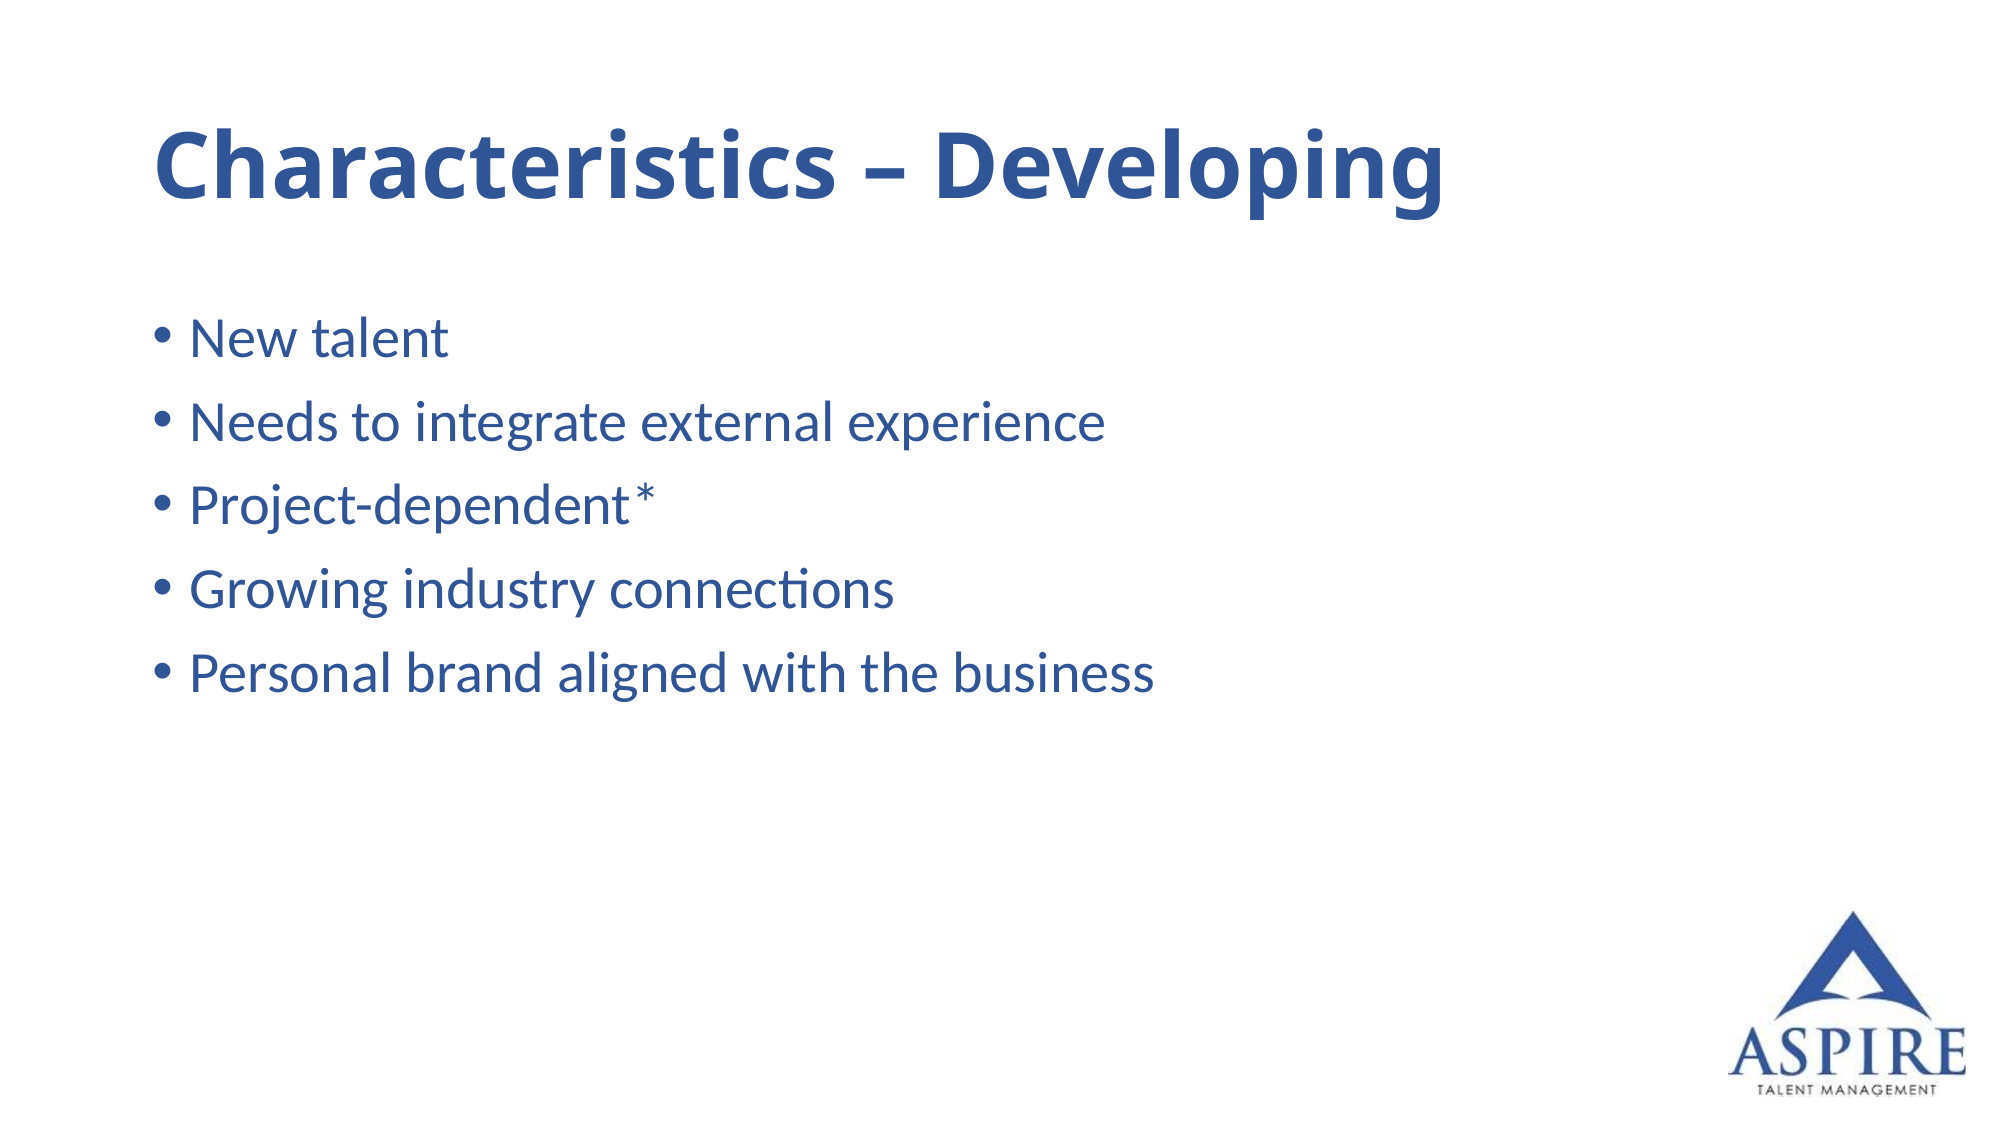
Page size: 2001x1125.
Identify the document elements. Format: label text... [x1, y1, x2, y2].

title Characteristics – Developing [137, 59, 1863, 278]
list New talent Needs to integrate external experience Project-dependent* Growing industry connections Personal brand aligned with the business [137, 299, 1863, 1014]
picture [1728, 911, 1966, 1097]
